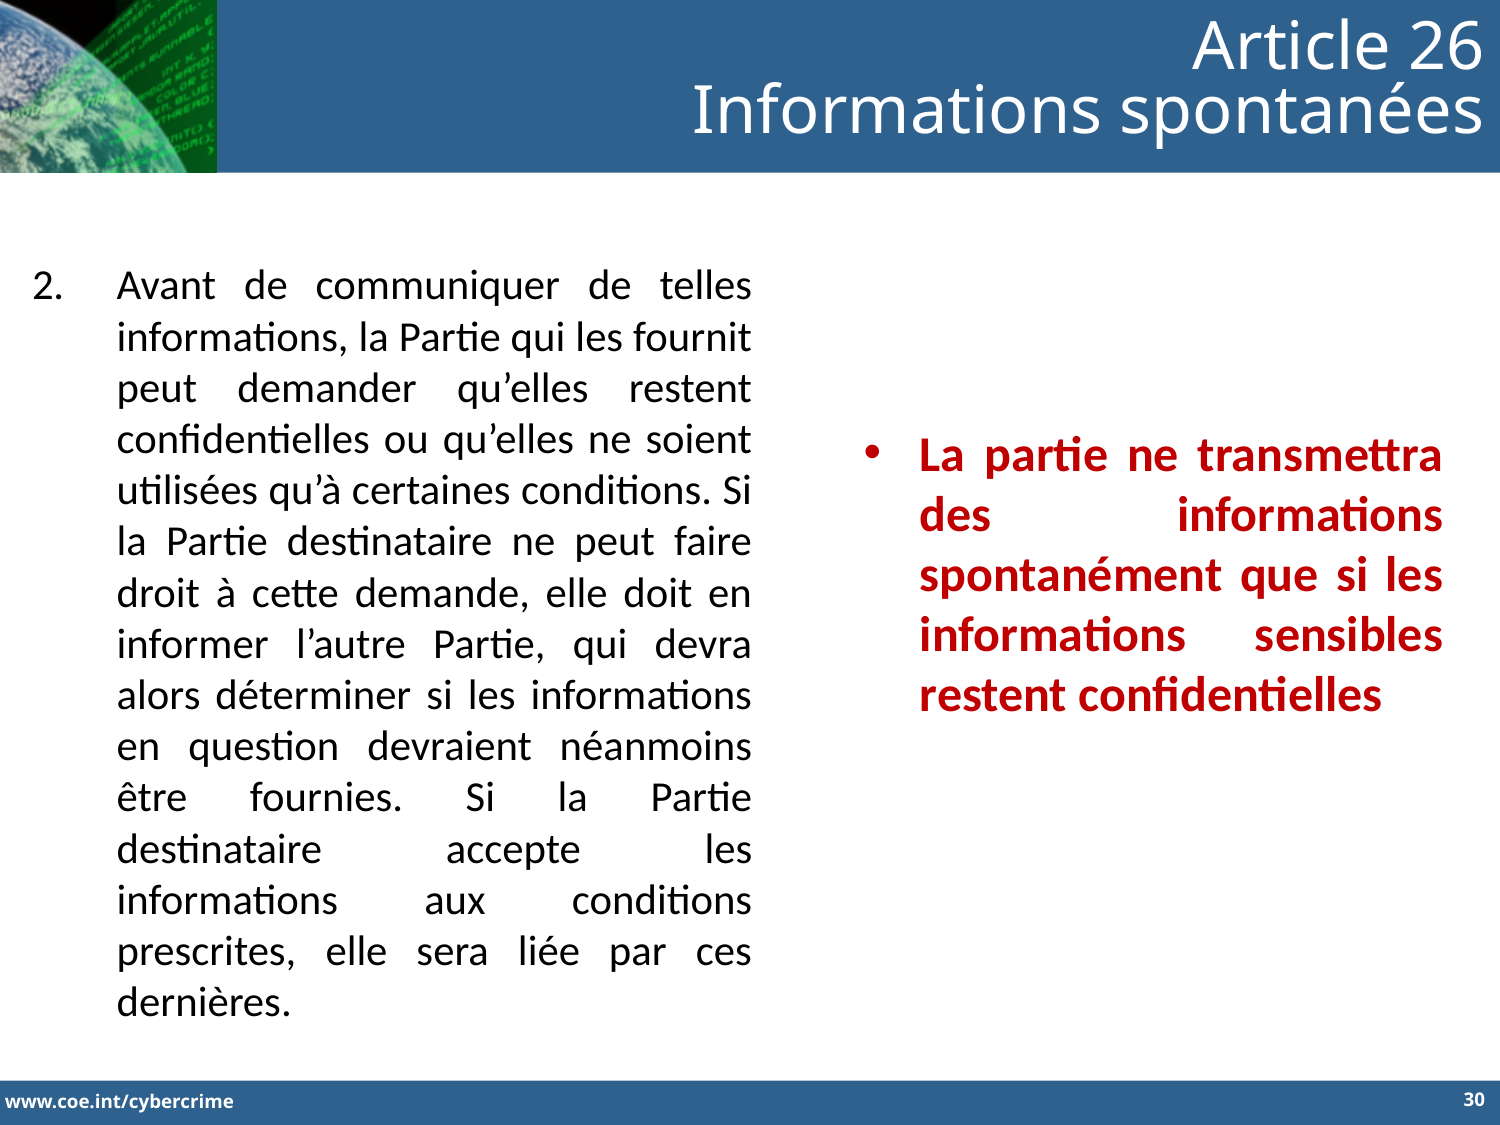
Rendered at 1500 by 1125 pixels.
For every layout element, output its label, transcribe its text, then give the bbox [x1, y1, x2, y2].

picture [0, 1, 217, 173]
text_box Avant de communiquer de telles informations, la Partie qui les fournit peut demander qu’elles restent confidentielles ou qu’elles ne soient utilisées qu’à certaines conditions. Si la Partie destinataire ne peut faire droit à cette demande, elle doit en informer l’autre Partie, qui devra alors déterminer si les informations en question devraient néanmoins être fournies. Si la Partie destinataire accepte les informations aux conditions prescrites, elle sera liée par ces dernières. [17, 249, 768, 1084]
text_box La partie ne transmettra des informations spontanément que si les informations sensibles restent confidentielles [848, 413, 1459, 729]
text_box Article 26 Informations spontanées [410, 6, 1500, 159]
slide_number 30 [1149, 1079, 1500, 1125]
